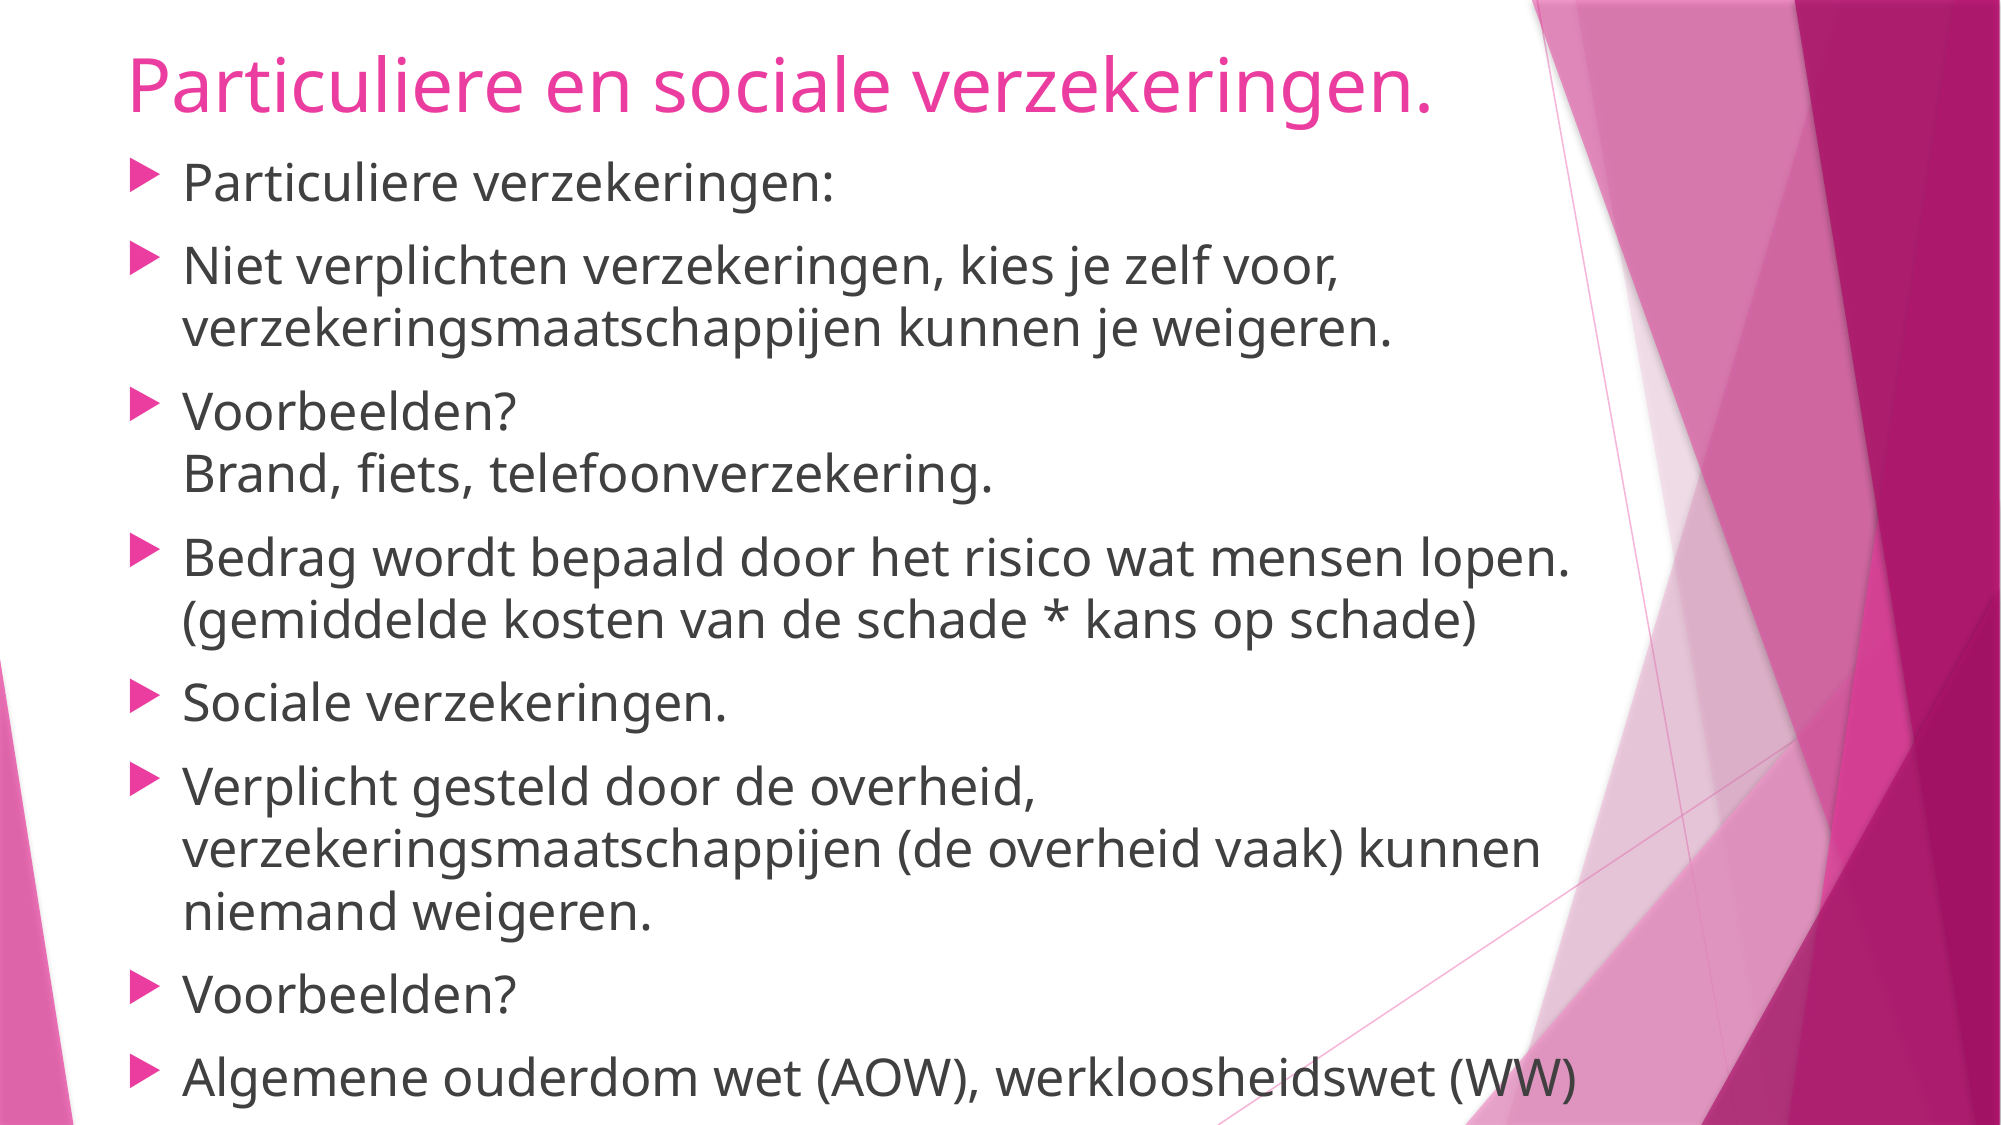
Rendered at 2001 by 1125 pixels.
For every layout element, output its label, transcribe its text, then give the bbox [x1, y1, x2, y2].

list Particuliere verzekeringen: Niet verplichten verzekeringen, kies je zelf voor, verzekeringsmaatschappijen kunnen je weigeren. Voorbeelden? Brand, fiets, telefoonverzekering. Bedrag wordt bepaald door het risico wat mensen lopen. (gemiddelde kosten van de schade * kans op schade) Sociale verzekeringen. Verplicht gesteld door de overheid, verzekeringsmaatschappijen (de overheid vaak) kunnen niemand weigeren. Voorbeelden? Algemene ouderdom wet (AOW), werkloosheidswet (WW) Premie geheven naar draagkracht, meer inkomen meer betalen. [111, 141, 1750, 992]
title Particuliere en sociale verzekeringen. [111, 29, 1522, 141]
